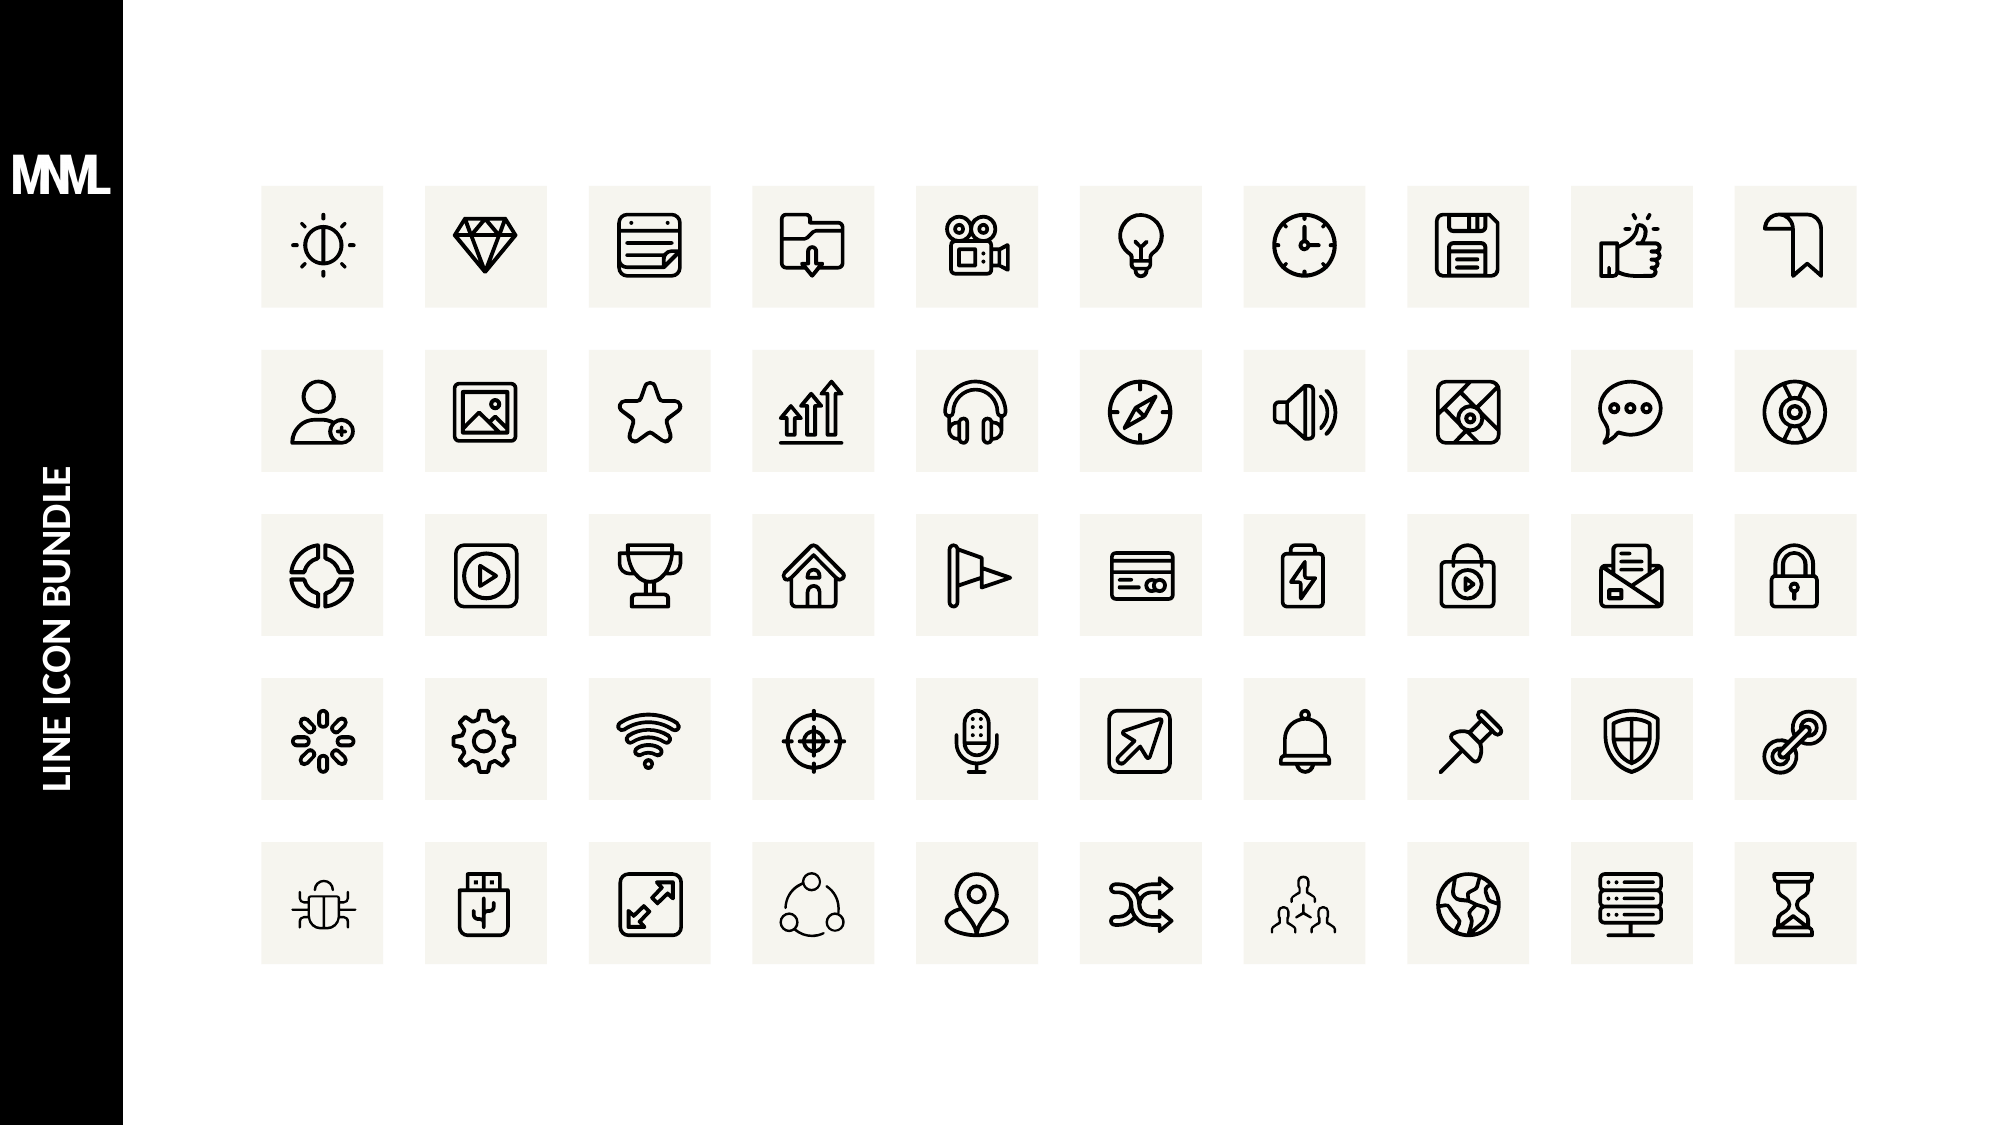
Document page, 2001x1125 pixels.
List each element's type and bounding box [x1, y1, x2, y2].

text_box [290, 417, 355, 445]
text_box [779, 912, 825, 938]
text_box [781, 543, 846, 609]
text_box [290, 708, 356, 774]
text_box [452, 381, 518, 443]
text_box [618, 872, 683, 938]
text_box [1762, 379, 1828, 445]
text_box [1631, 212, 1638, 221]
text_box [819, 379, 844, 437]
text_box [1598, 872, 1663, 938]
text_box [784, 872, 822, 910]
text_box [321, 269, 326, 278]
text_box [642, 758, 655, 770]
text_box [454, 543, 519, 609]
text_box [452, 216, 518, 274]
text_box [289, 577, 321, 609]
text_box [1270, 906, 1297, 934]
text_box [947, 543, 1013, 609]
text_box [1324, 389, 1338, 436]
text_box [799, 391, 823, 437]
text_box [617, 380, 683, 444]
text_box [1645, 212, 1652, 221]
text_box [624, 728, 672, 745]
text_box [301, 379, 336, 414]
text_box [1436, 379, 1501, 445]
text_box [1439, 543, 1496, 609]
text_box [1436, 872, 1501, 938]
text_box [291, 890, 357, 930]
text_box [1763, 212, 1823, 278]
text_box [300, 262, 307, 269]
text_box [321, 212, 326, 221]
text_box [300, 221, 307, 229]
text_box [291, 243, 299, 248]
text_box [1272, 212, 1337, 278]
text_box [1310, 906, 1337, 934]
text_box [962, 708, 991, 758]
text_box [451, 708, 517, 774]
text_box [617, 212, 682, 278]
text_box [1603, 708, 1660, 774]
text_box [323, 577, 354, 609]
text_box [1599, 223, 1662, 278]
text_box [1762, 709, 1827, 775]
text_box [1295, 903, 1312, 919]
text_box [289, 543, 321, 575]
text_box [347, 243, 356, 248]
text_box [616, 712, 681, 733]
text_box [778, 441, 844, 445]
text_box [944, 872, 1009, 938]
text_box [1318, 394, 1330, 430]
text_box [1598, 379, 1663, 445]
picture [0, 113, 122, 236]
text_box [1272, 384, 1316, 441]
text_box [340, 262, 347, 269]
text_box [1118, 213, 1164, 279]
text_box [1107, 379, 1173, 445]
text_box [313, 879, 335, 892]
text_box [1769, 543, 1819, 609]
text_box [1107, 708, 1172, 774]
text_box [1110, 551, 1175, 601]
text_box [954, 733, 999, 774]
text_box [303, 224, 344, 266]
text_box [633, 743, 664, 758]
text_box [779, 212, 845, 278]
text_box [457, 872, 510, 938]
text_box [340, 221, 347, 229]
text_box [1599, 543, 1664, 609]
text_box [1772, 872, 1814, 938]
text_box [617, 543, 683, 609]
text_box [323, 543, 354, 575]
text_box [945, 214, 1010, 276]
text_box [1279, 708, 1332, 774]
text_box [1290, 875, 1317, 904]
text_box [943, 379, 1008, 445]
text_box [1280, 543, 1325, 609]
text_box [825, 885, 845, 932]
text_box [778, 404, 803, 437]
text_box [1109, 876, 1174, 933]
text_box [1434, 212, 1500, 278]
text_box [781, 708, 847, 774]
text_box [1439, 709, 1504, 774]
